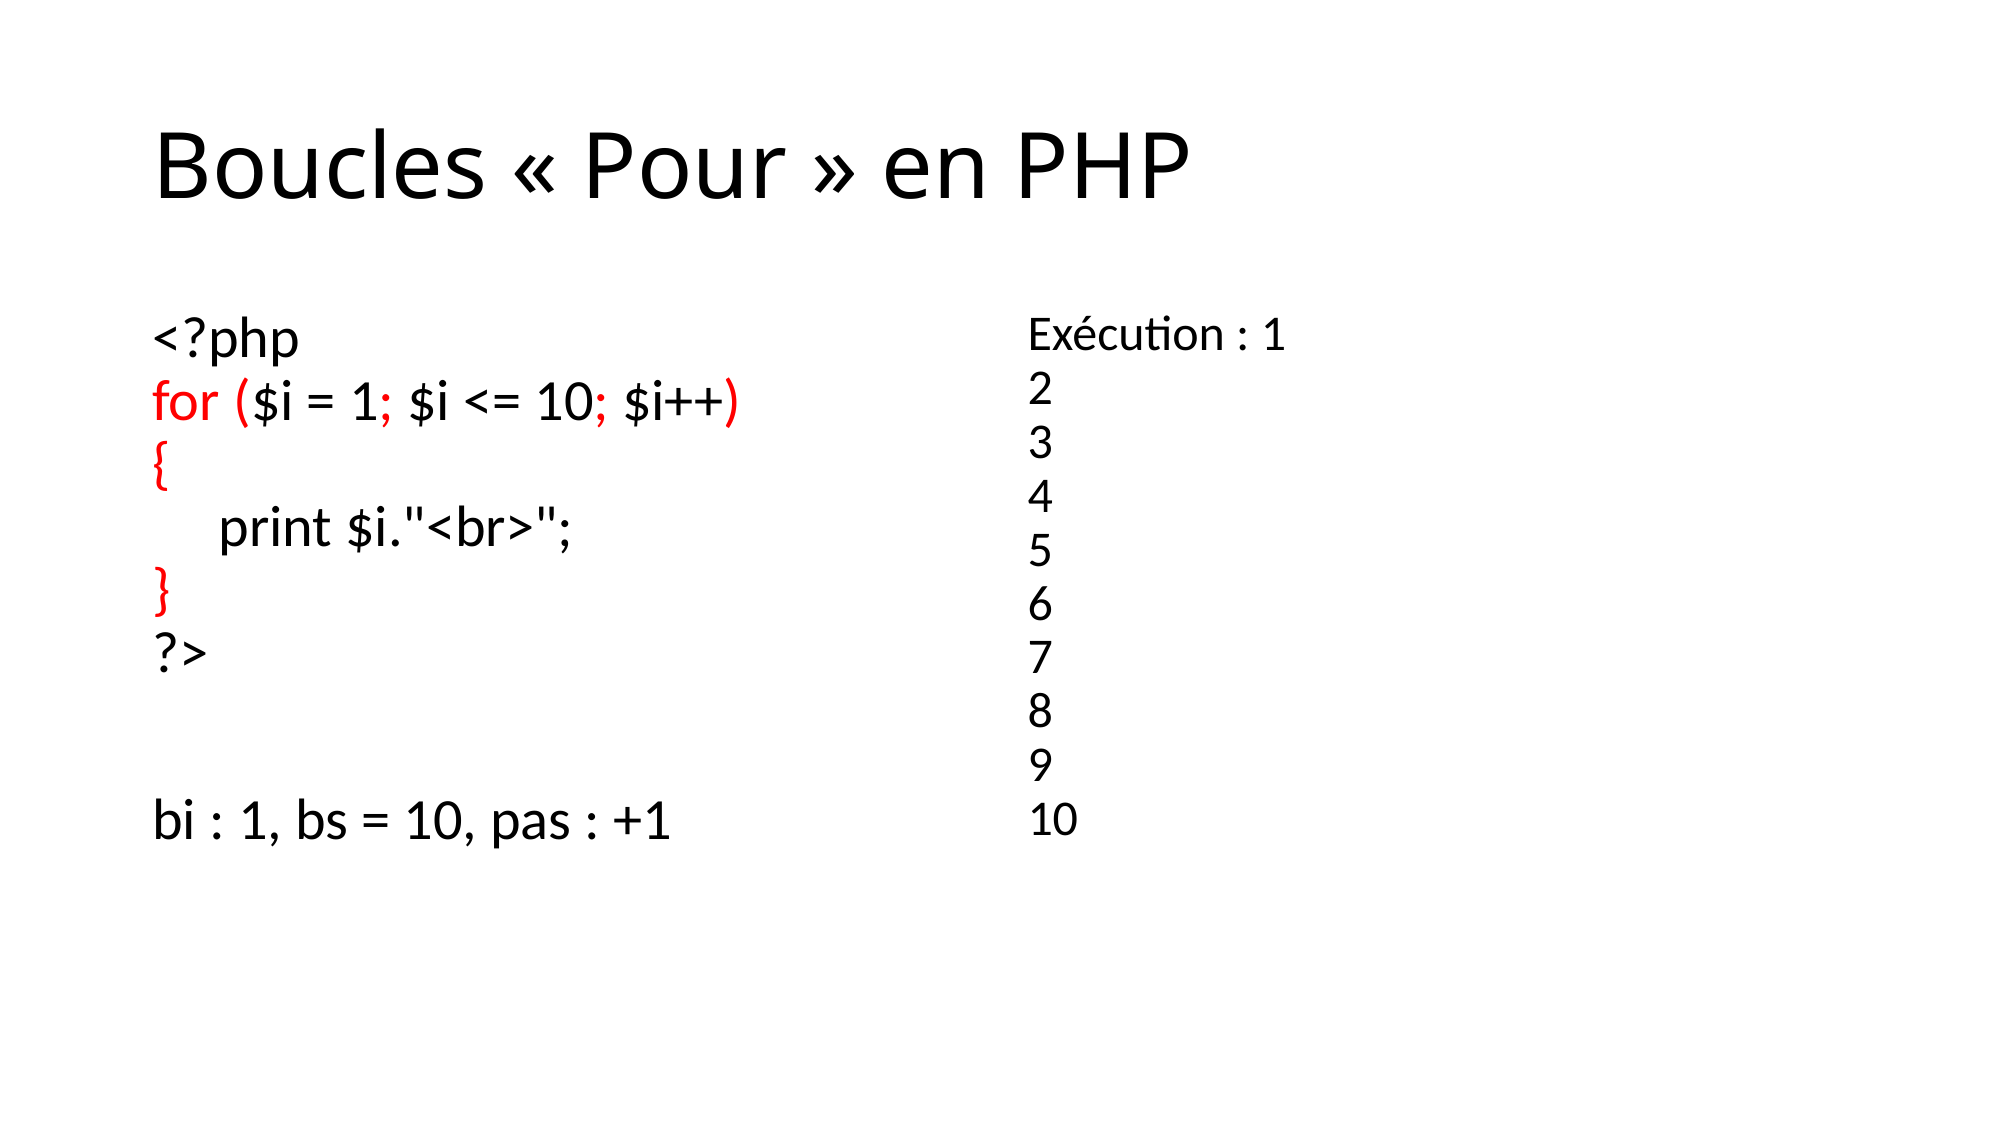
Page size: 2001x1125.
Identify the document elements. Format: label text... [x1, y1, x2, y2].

title Boucles « Pour » en PHP [137, 59, 1863, 278]
list <?php for ($i = 1; $i <= 10; $i++) { print $i."<br>"; } ?> bi : 1, bs = 10, pas : +1 [137, 299, 988, 1014]
list Exécution : 1 2 3 4 5 6 7 8 9 10 [1012, 299, 1863, 1014]
